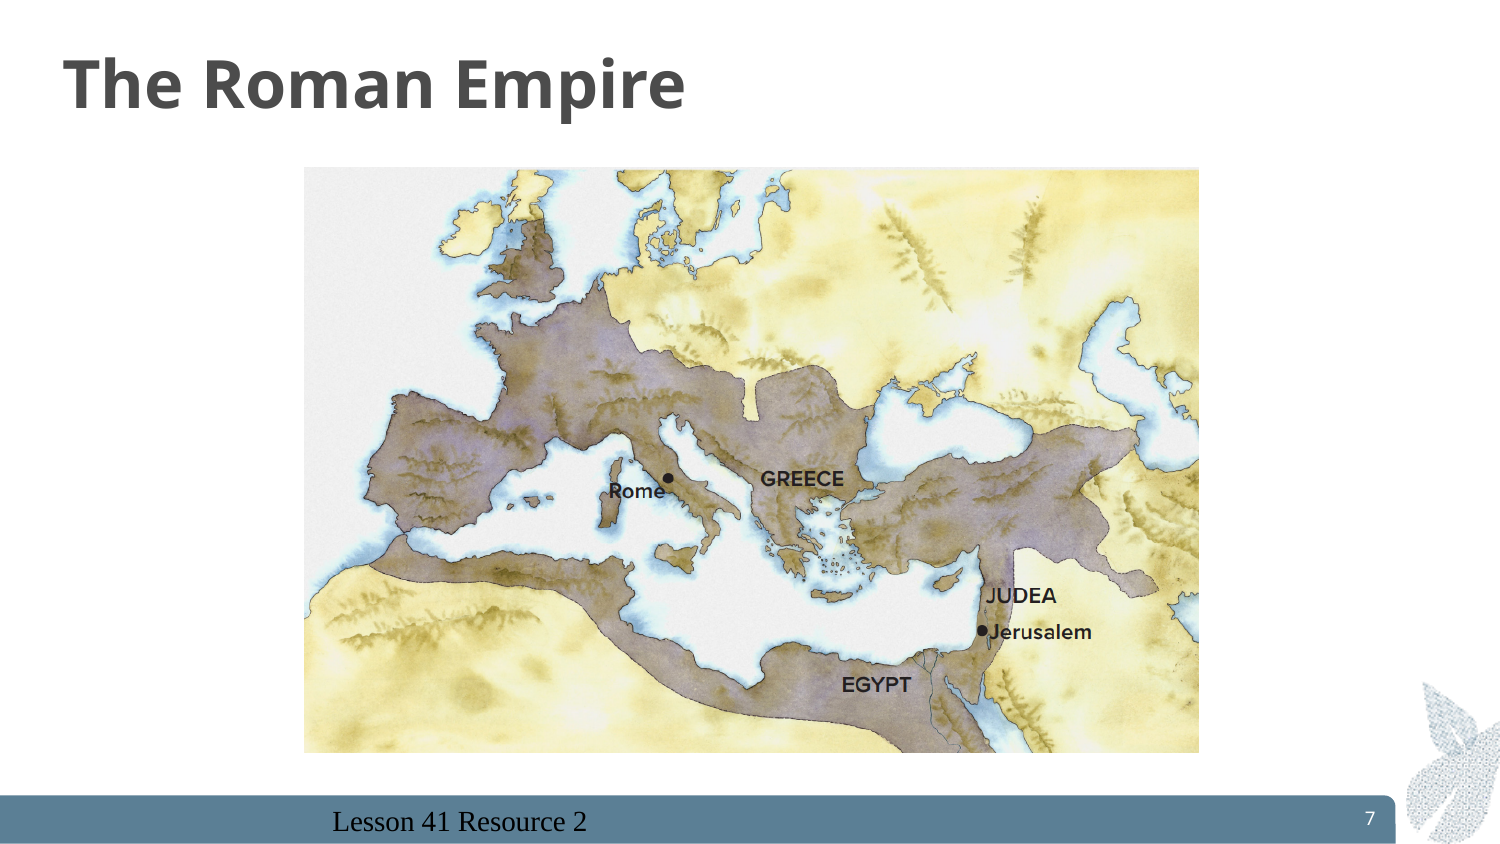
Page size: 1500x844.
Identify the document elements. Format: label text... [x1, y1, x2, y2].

picture [1406, 681, 1500, 844]
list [294, 156, 1206, 760]
slide_number 7 [1264, 806, 1376, 833]
footer Lesson 41 Resource 2 [62, 806, 858, 833]
title The Roman Empire [62, 50, 1438, 129]
